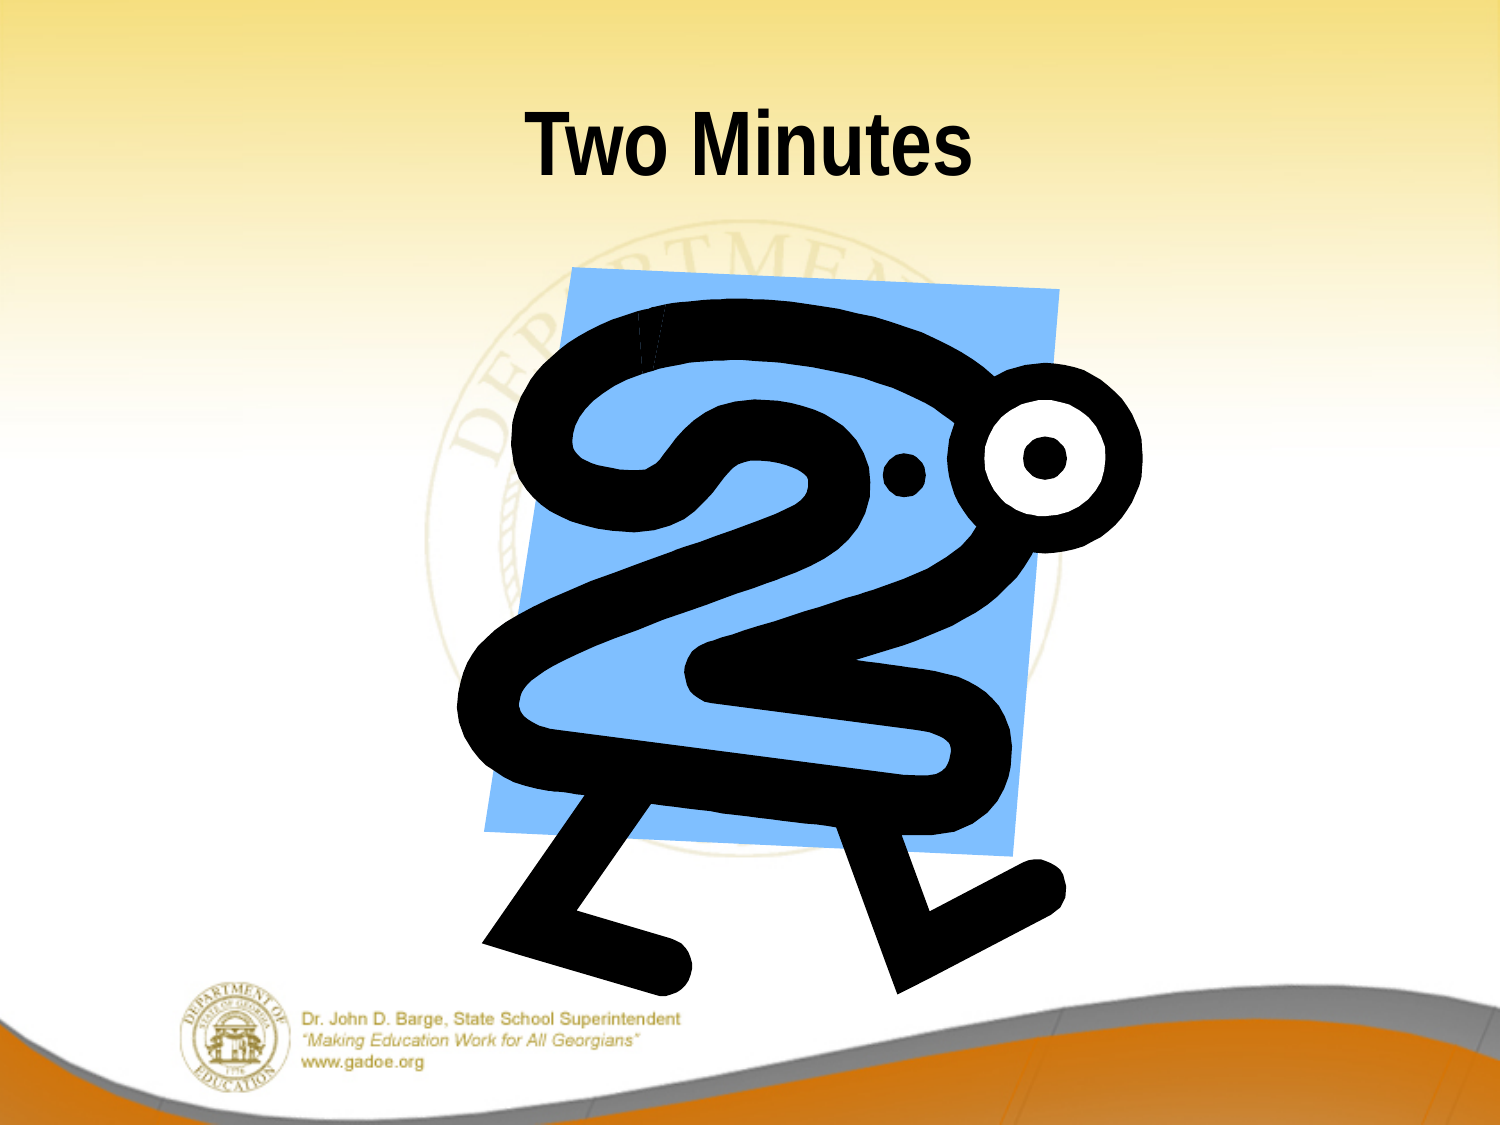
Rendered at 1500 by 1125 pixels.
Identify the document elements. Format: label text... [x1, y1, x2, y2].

picture [0, 0, 1500, 1125]
title Two Minutes [74, 44, 1426, 233]
